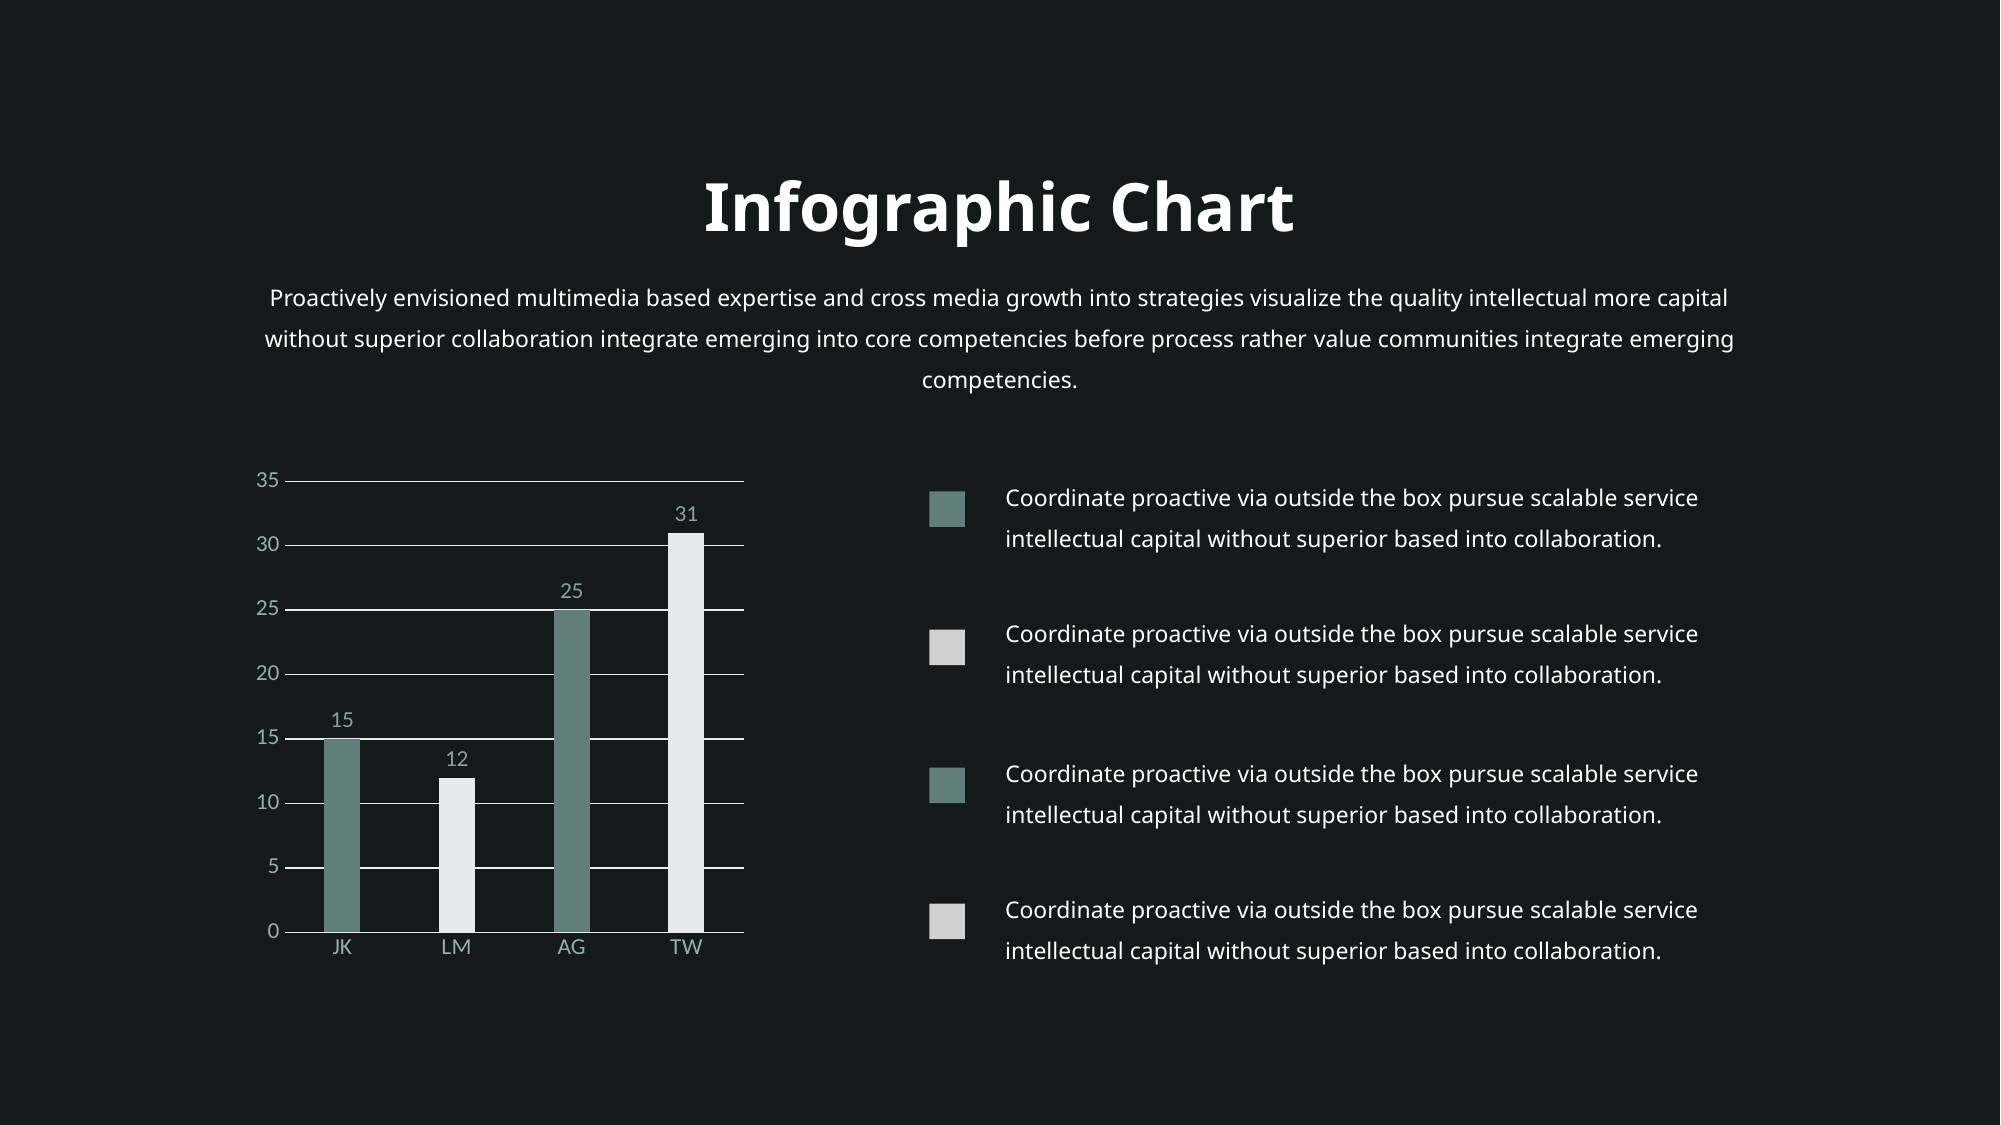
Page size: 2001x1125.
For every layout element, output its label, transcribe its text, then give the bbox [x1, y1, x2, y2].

text_box [929, 629, 965, 666]
text_box Coordinate proactive via outside the box pursue scalable service intellectual capital without superior based into collaboration. [1005, 469, 1745, 552]
text_box Coordinate proactive via outside the box pursue scalable service intellectual capital without superior based into collaboration. [1005, 605, 1745, 688]
text_box Proactively envisioned multimedia based expertise and cross media growth into strategies visualize the quality intellectual more capital without superior collaboration integrate emerging into core competencies before process rather value communities integrate emerging competencies. [256, 270, 1744, 394]
text_box [929, 767, 965, 804]
text_box [929, 491, 965, 527]
chart [255, 469, 745, 961]
text_box Coordinate proactive via outside the box pursue scalable service intellectual capital without superior based into collaboration. [1004, 881, 1744, 965]
text_box Infographic Chart [256, 164, 1744, 245]
text_box [929, 903, 965, 940]
text_box Coordinate proactive via outside the box pursue scalable service intellectual capital without superior based into collaboration. [1005, 745, 1745, 829]
